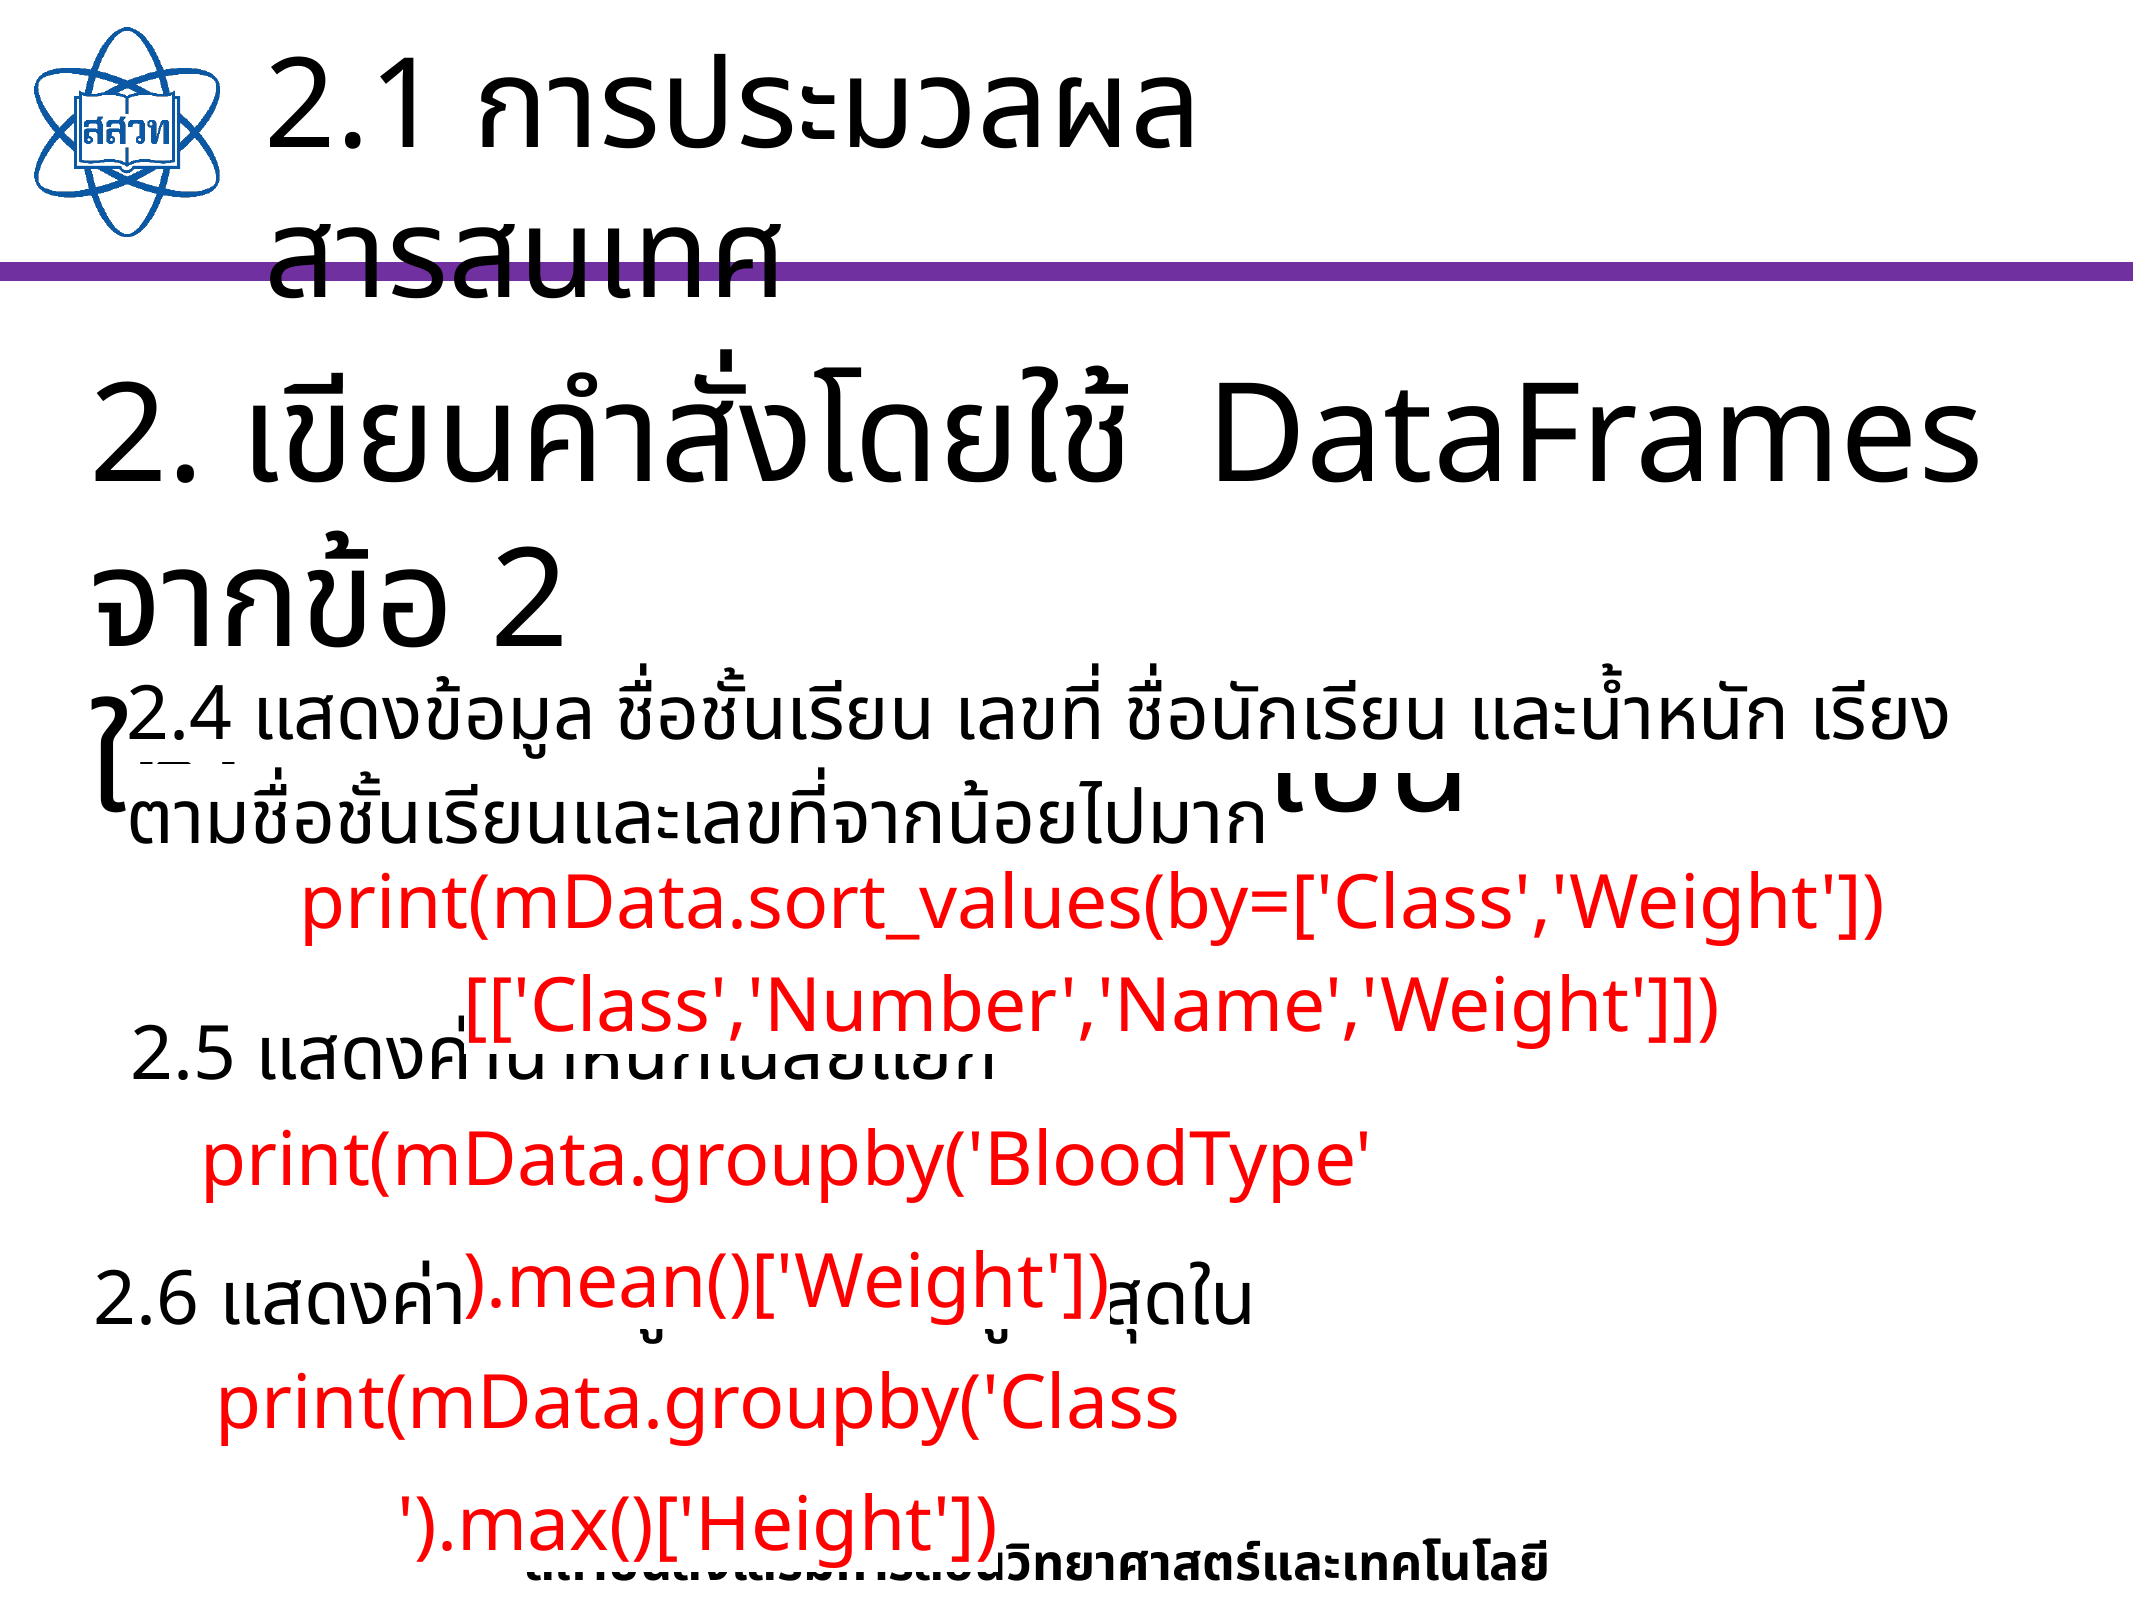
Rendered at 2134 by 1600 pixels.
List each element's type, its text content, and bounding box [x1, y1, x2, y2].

text_box 2.5 แสดงค่าน้ำหนักเฉลี่ยแยกตามหมู่เลือด [99, 983, 1030, 1103]
text_box 2.4 แสดงข้อมูล ชื่อชั้นเรียน เลขที่ ชื่อนักเรียน และน้ำหนัก เรียงตามชื่อชั้นเรียนและเลขที่จากน้อยไปมาก [111, 643, 2040, 868]
text_box สถาบันส่งเสริมการสอนวิทยาศาสตร์และเทคโนโลยี [74, 1522, 2002, 1589]
text_box print(mData.sort_values(by=['Class','Weight'])[['Class','Number','Name','Weight']]) [165, 832, 2019, 952]
text_box 2. เขียนคำสั่งโดยใช้ DataFrames จากข้อ 2 ให้แสดงผลลัพธ์ดังต่อไปนี้ [74, 336, 2134, 685]
text_box 2.1 การประมวลผลสารสนเทศ [256, 88, 1347, 257]
text_box print(mData.groupby('Class').max()['Height']) [195, 1314, 1201, 1445]
text_box print(mData.groupby('BloodType').mean()['Weight']) [176, 1071, 1397, 1202]
picture [33, 27, 220, 237]
text_box 2.6 แสดงค่าความสูงของคนที่สูงที่สุดในแต่ละชั้นเรียน [33, 1228, 1318, 1349]
